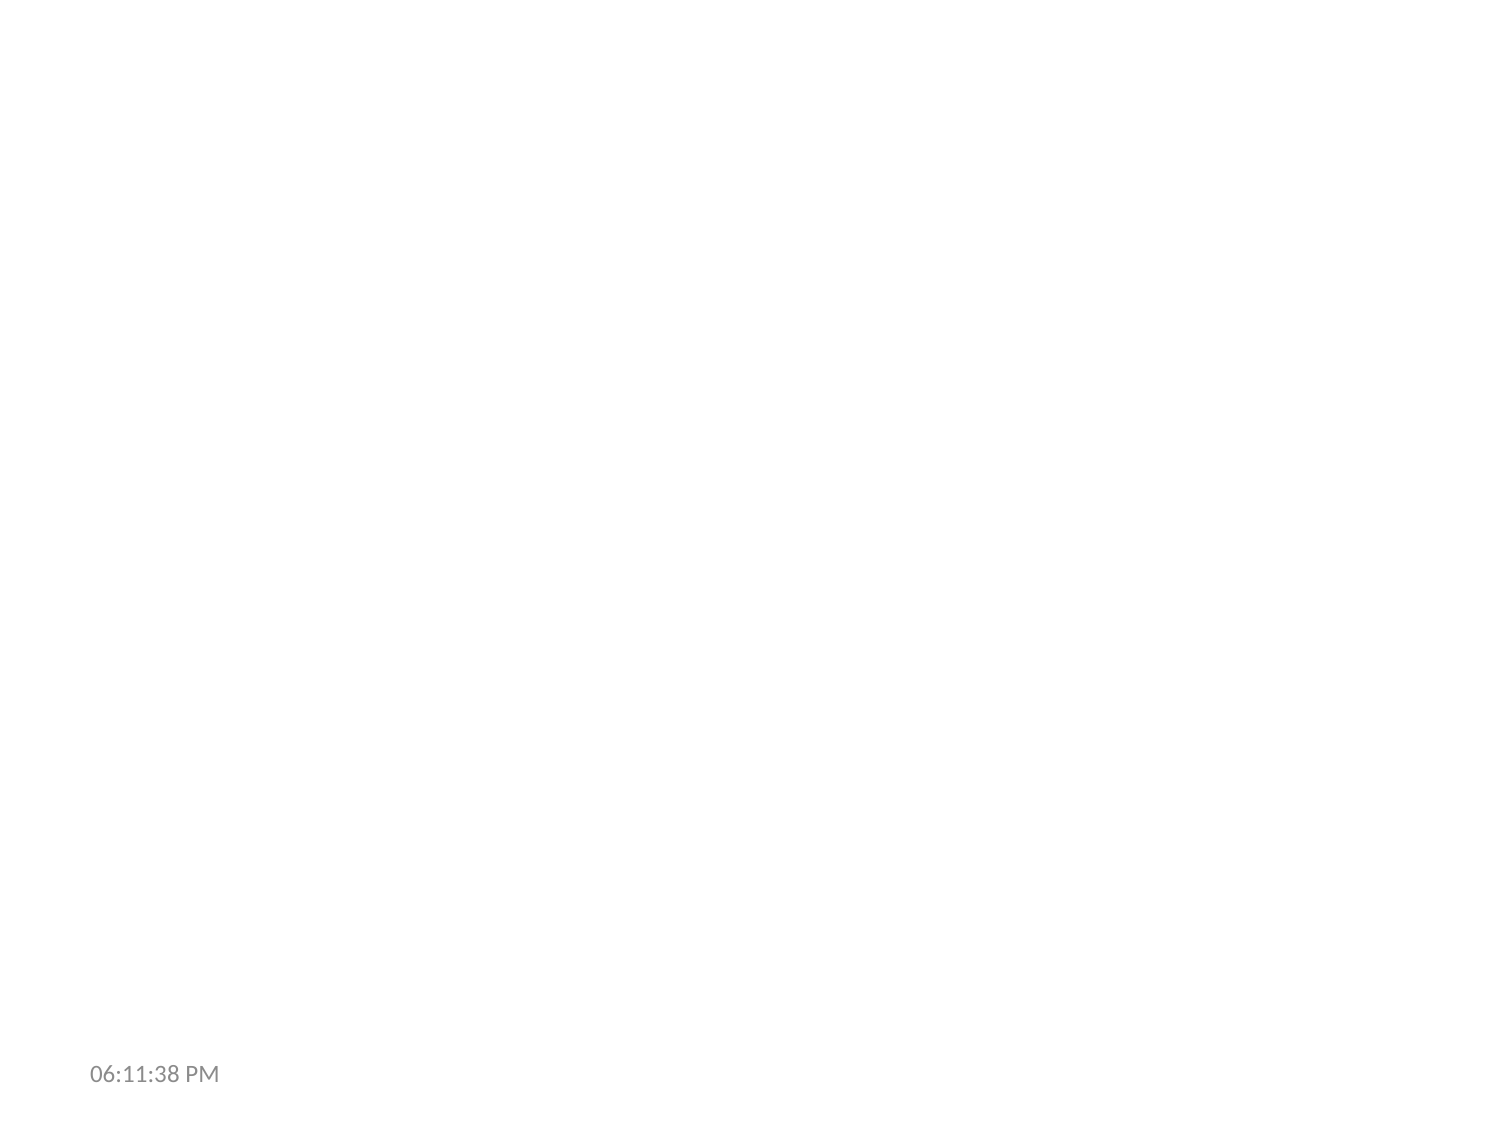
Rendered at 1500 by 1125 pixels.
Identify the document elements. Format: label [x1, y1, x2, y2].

slide_number [75, 1042, 425, 1103]
